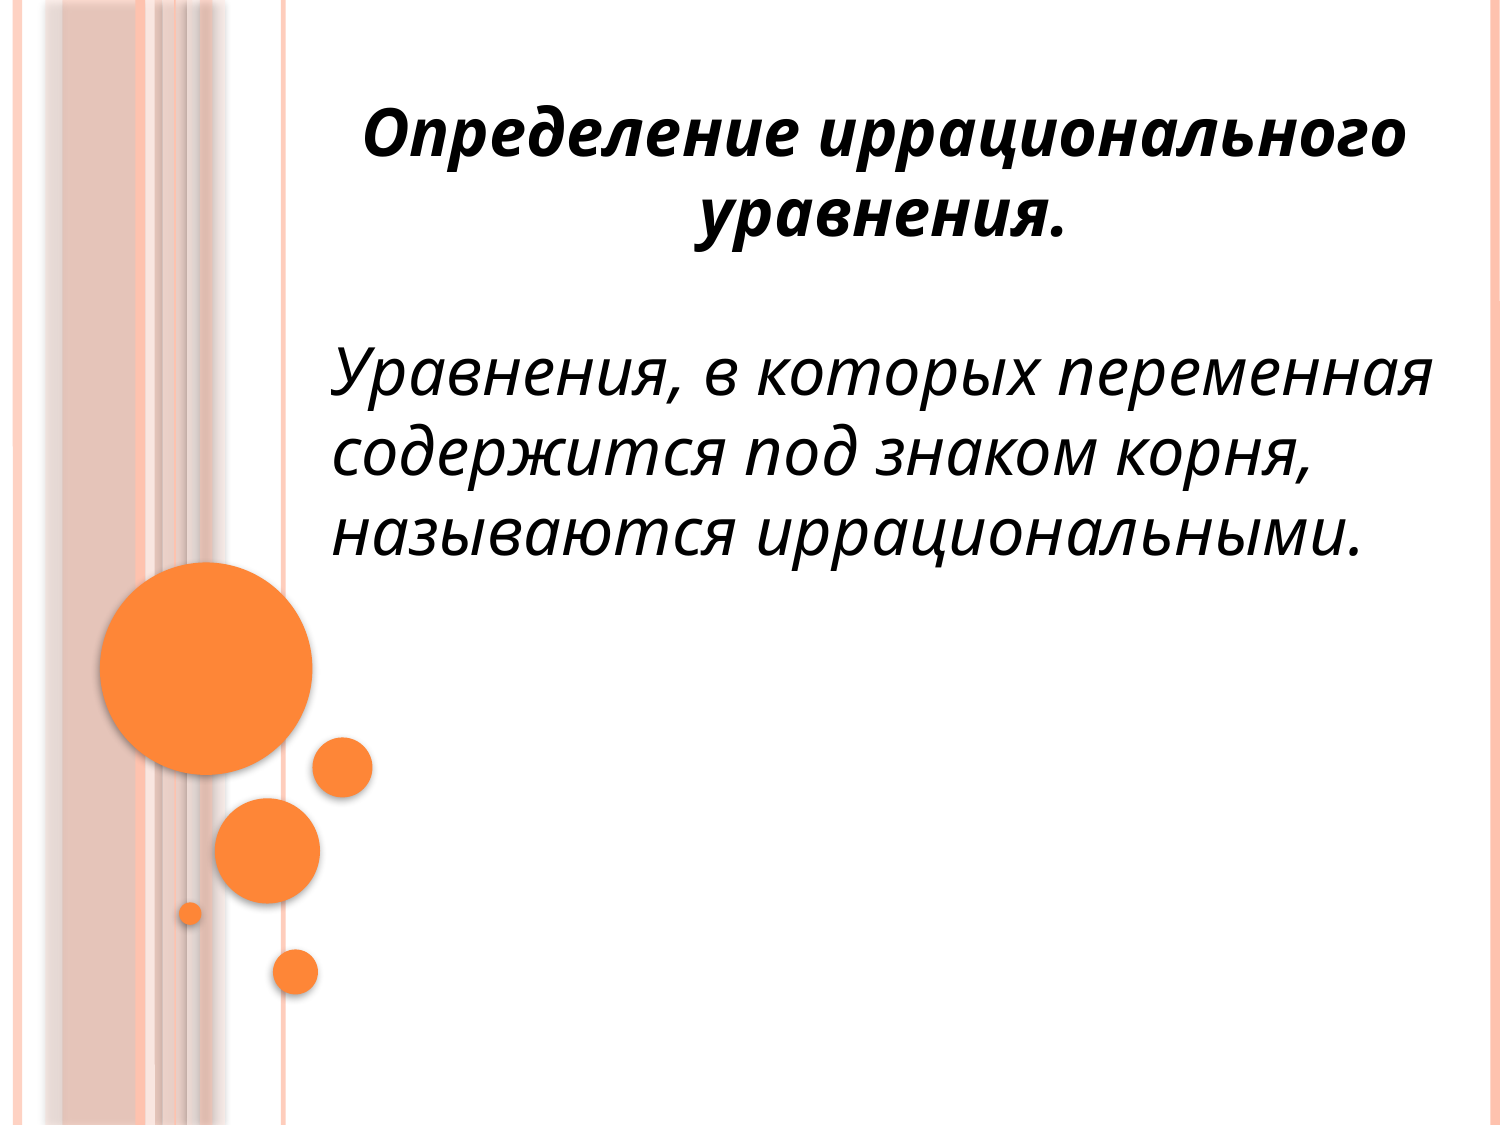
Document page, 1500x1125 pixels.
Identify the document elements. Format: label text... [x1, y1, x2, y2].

text_box Определение иррационального уравнения. Уравнения, в которых переменная содержится под знаком корня, называются иррациональными. [316, 81, 1454, 622]
